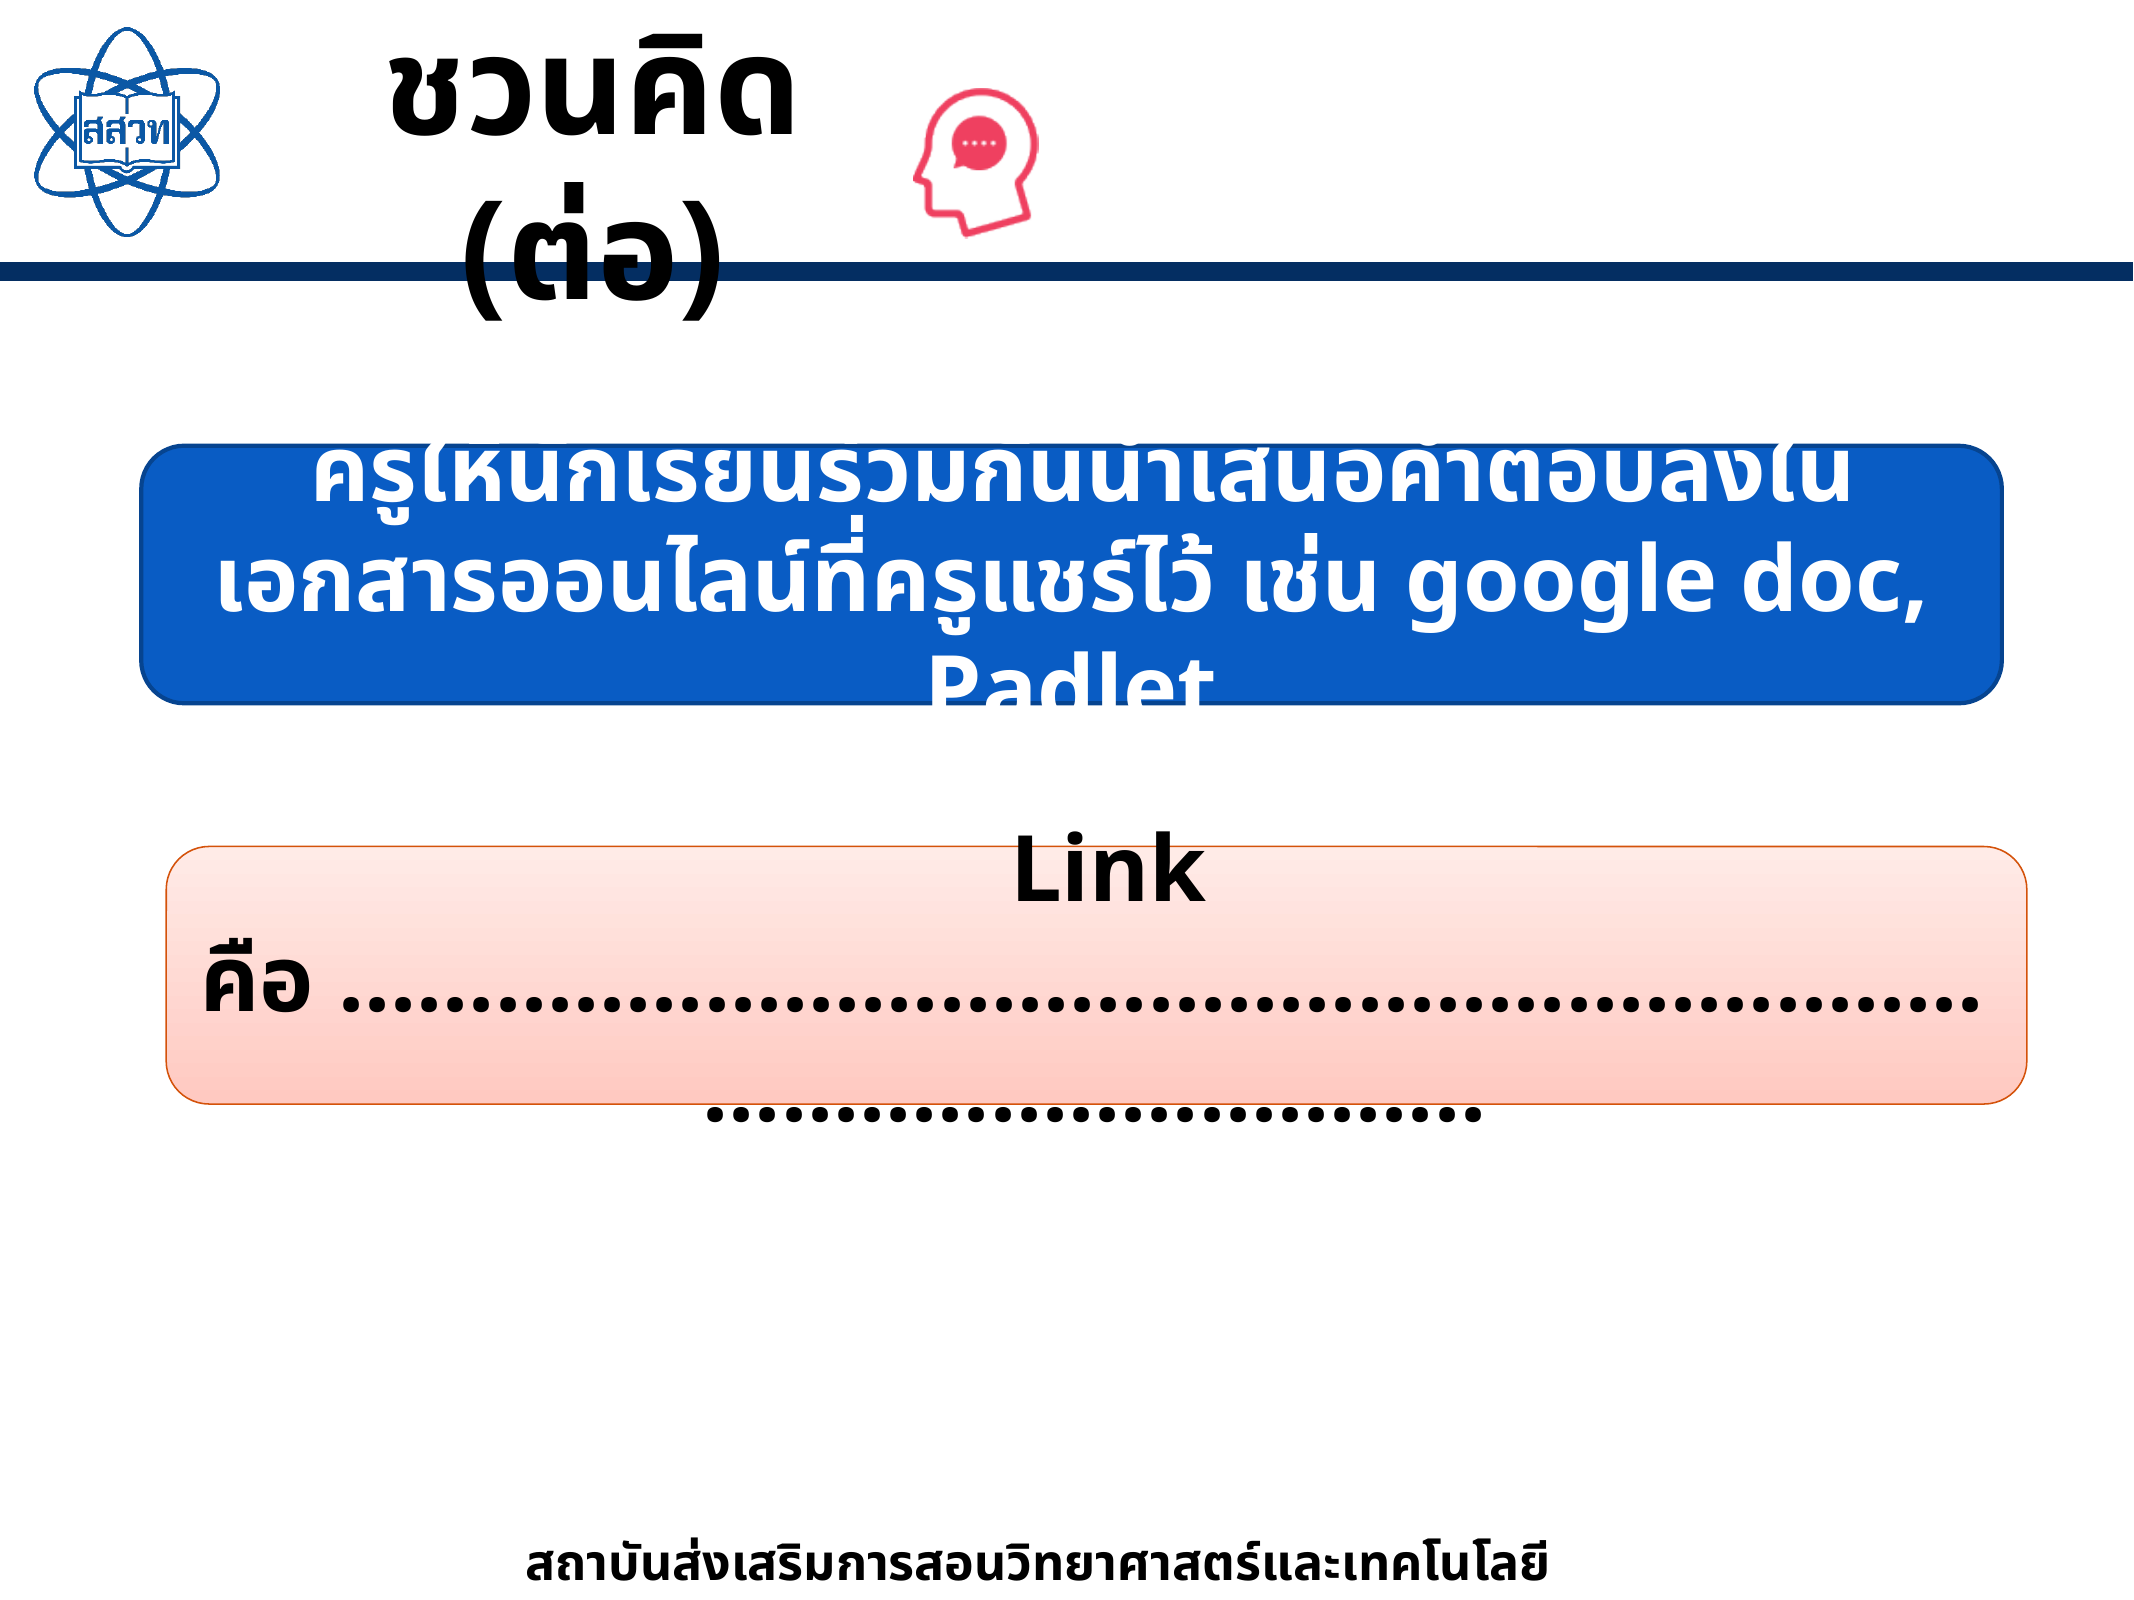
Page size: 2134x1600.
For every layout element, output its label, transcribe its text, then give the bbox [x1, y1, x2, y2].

picture [913, 88, 1039, 240]
text_box สถาบันส่งเสริมการสอนวิทยาศาสตร์และเทคโนโลยี [74, 1522, 2002, 1589]
text_box ชวนคิด (ต่อ) [318, 0, 868, 269]
text_box ชวนคิด (ต่อ) [318, 274, 868, 336]
text_box ครูให้นักเรียนร่วมกันนำเสนอคำตอบลงในเอกสารออนไลน์ที่ครูแชร์ไว้ เช่น google doc, Padlet [139, 443, 2004, 706]
text_box Link คือ ............................................................................................. [165, 845, 2028, 1105]
picture [33, 27, 220, 237]
